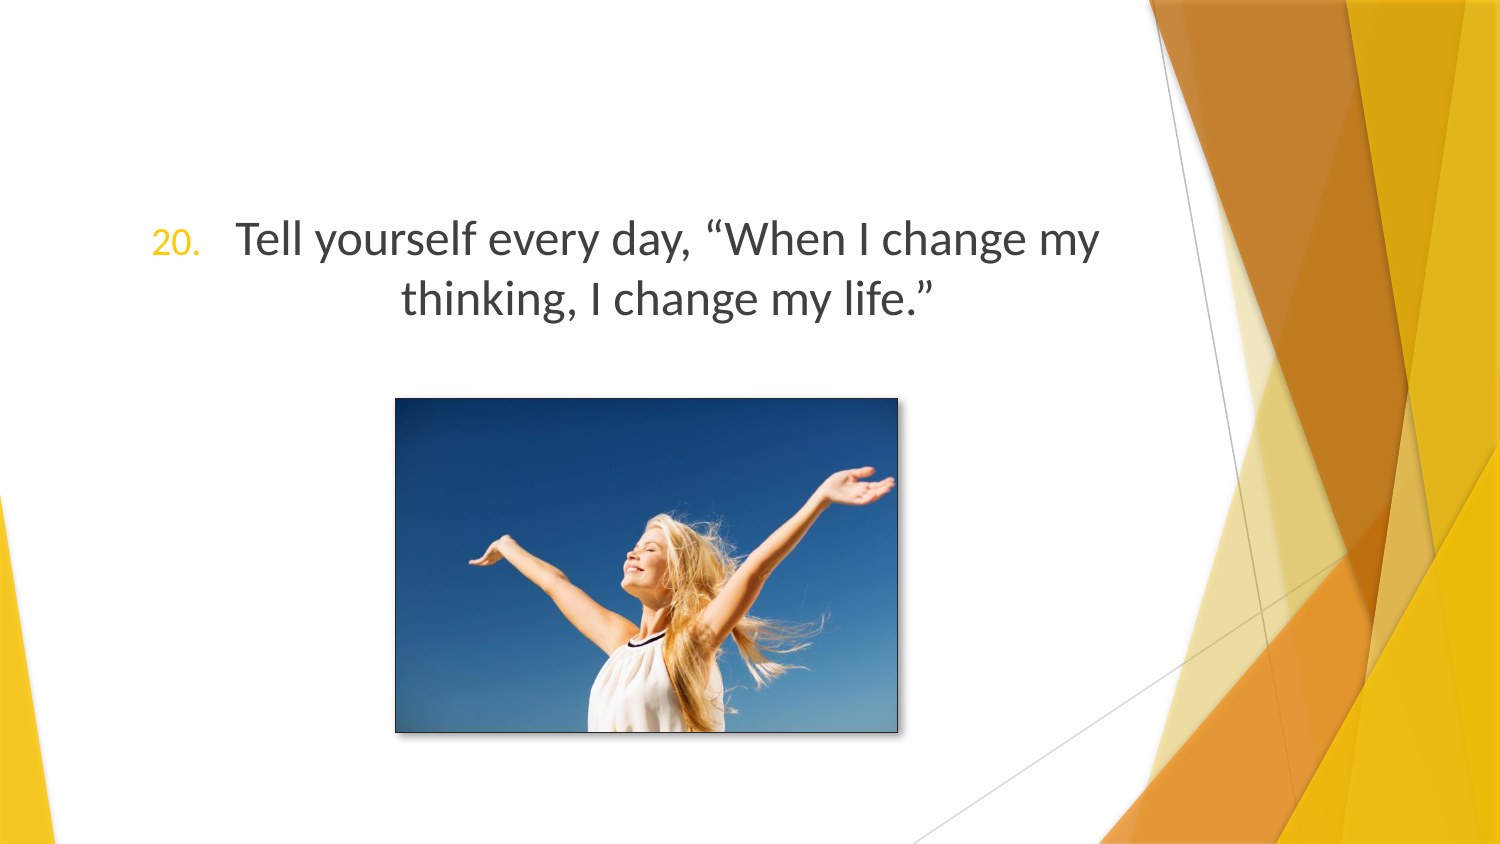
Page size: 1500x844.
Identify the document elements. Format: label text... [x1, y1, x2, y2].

list Tell yourself every day, “When I change my thinking, I change my life.” [64, 197, 1188, 363]
picture [395, 397, 899, 734]
